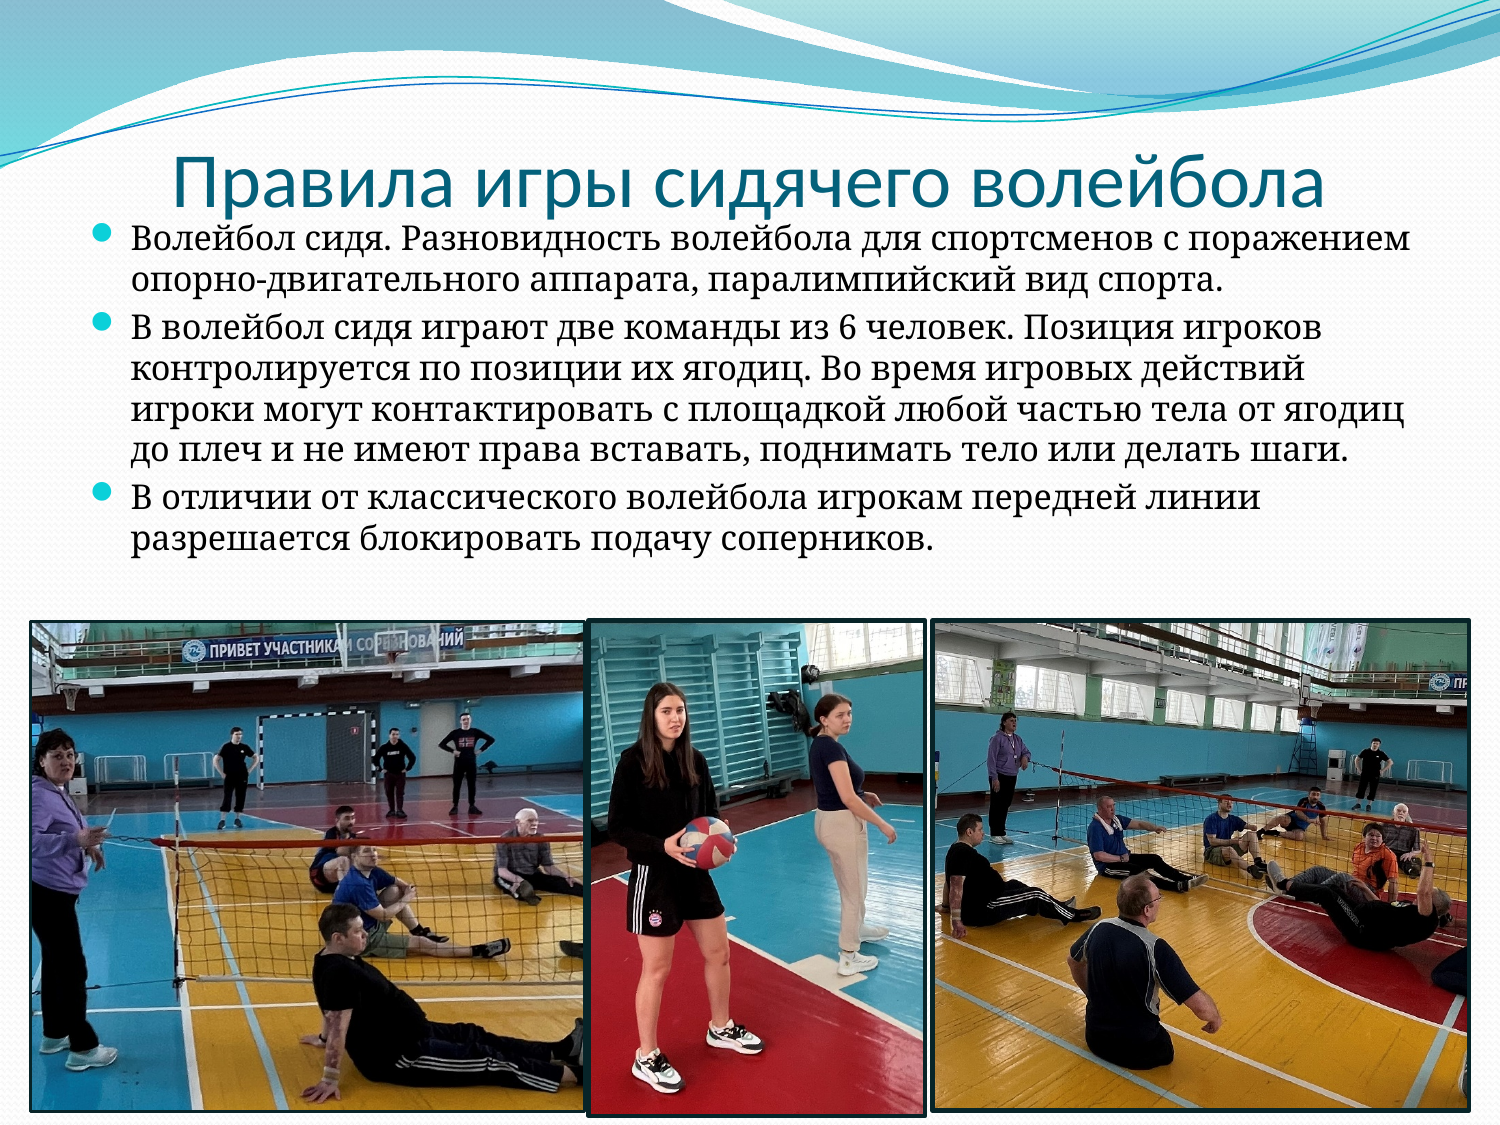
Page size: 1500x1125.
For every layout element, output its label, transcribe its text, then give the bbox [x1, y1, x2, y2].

picture [590, 622, 923, 1114]
title Правила игры сидячего волейбола [75, 73, 1425, 209]
list Волейбол сидя. Разновидность волейбола для спортсменов с поражением опорно-двигательного аппарата, паралимпийский вид спорта. В волейбол сидя играют две команды из 6 человек. Позиция игроков контролируется по позиции их ягодиц. Во время игровых действий игроки могут контактировать с площадкой любой частью тела от ягодиц до плеч и не имеют права вставать, поднимать тело или делать шаги. В отличии от классического волейбола игрокам передней линии разрешается блокировать подачу соперников. [75, 209, 1425, 622]
picture [934, 622, 1467, 1109]
picture [31, 622, 584, 1111]
